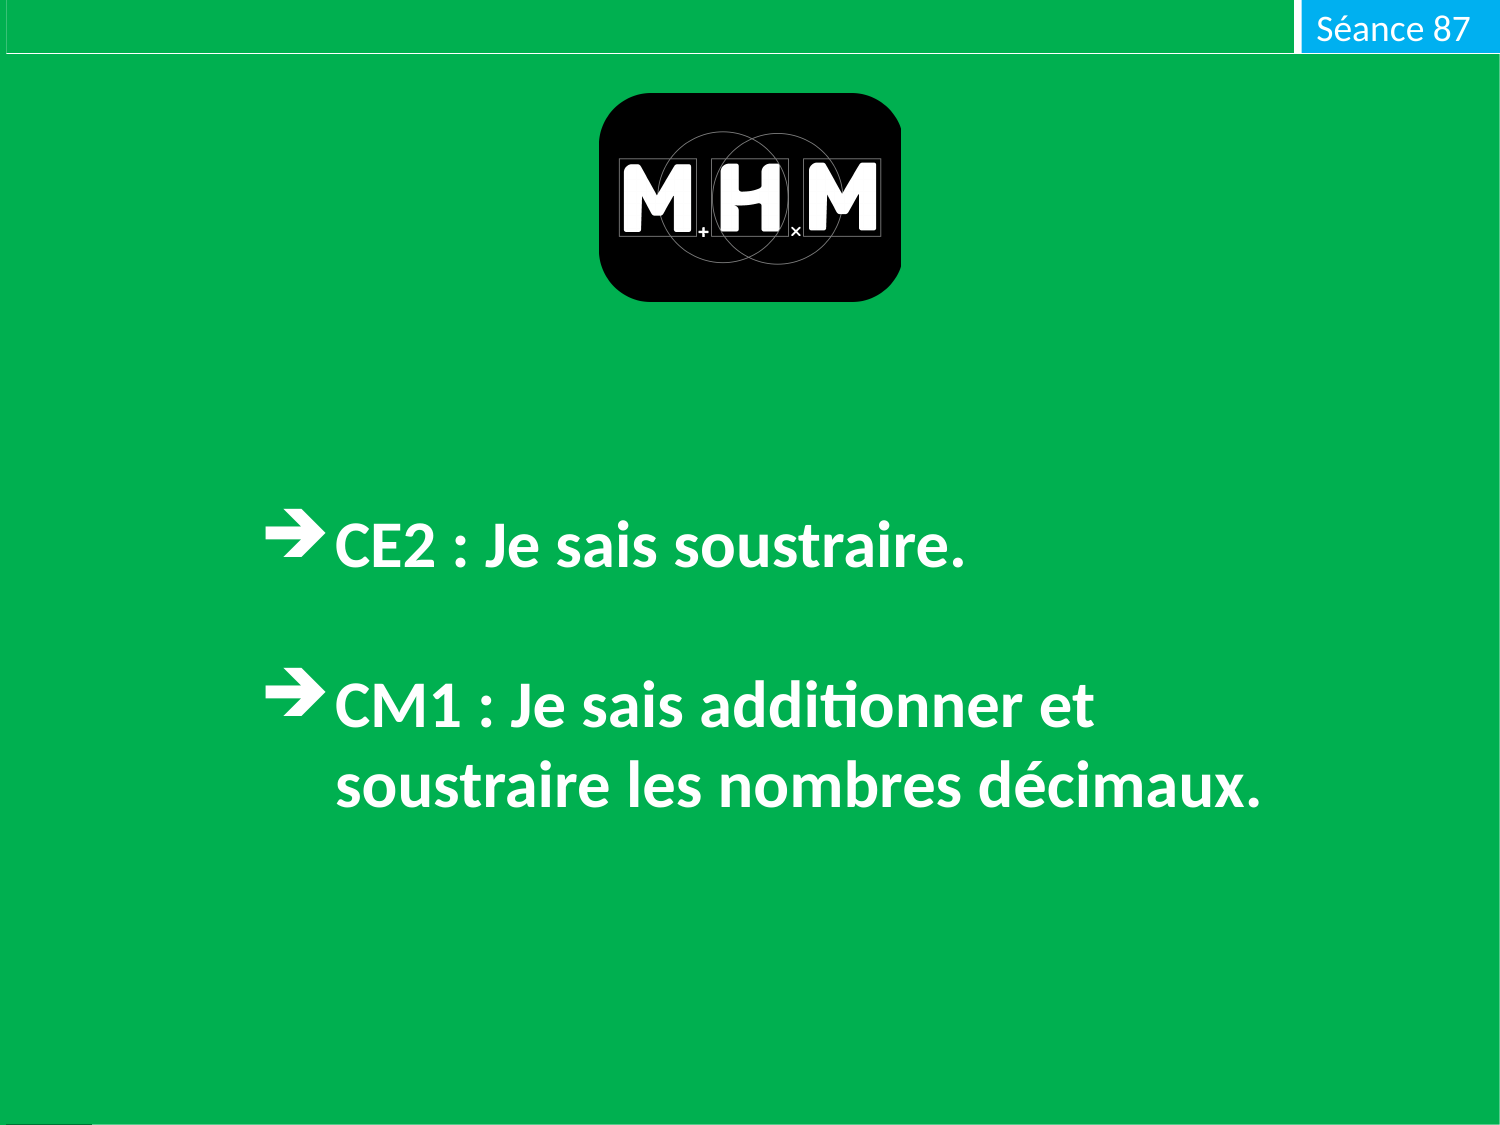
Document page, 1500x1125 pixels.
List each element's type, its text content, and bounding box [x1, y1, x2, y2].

picture [599, 93, 901, 302]
text_box CE2 : Je sais soustraire. CM1 : Je sais additionner et soustraire les nombres décimaux. [245, 493, 1301, 829]
text_box [0, 52, 1500, 1125]
